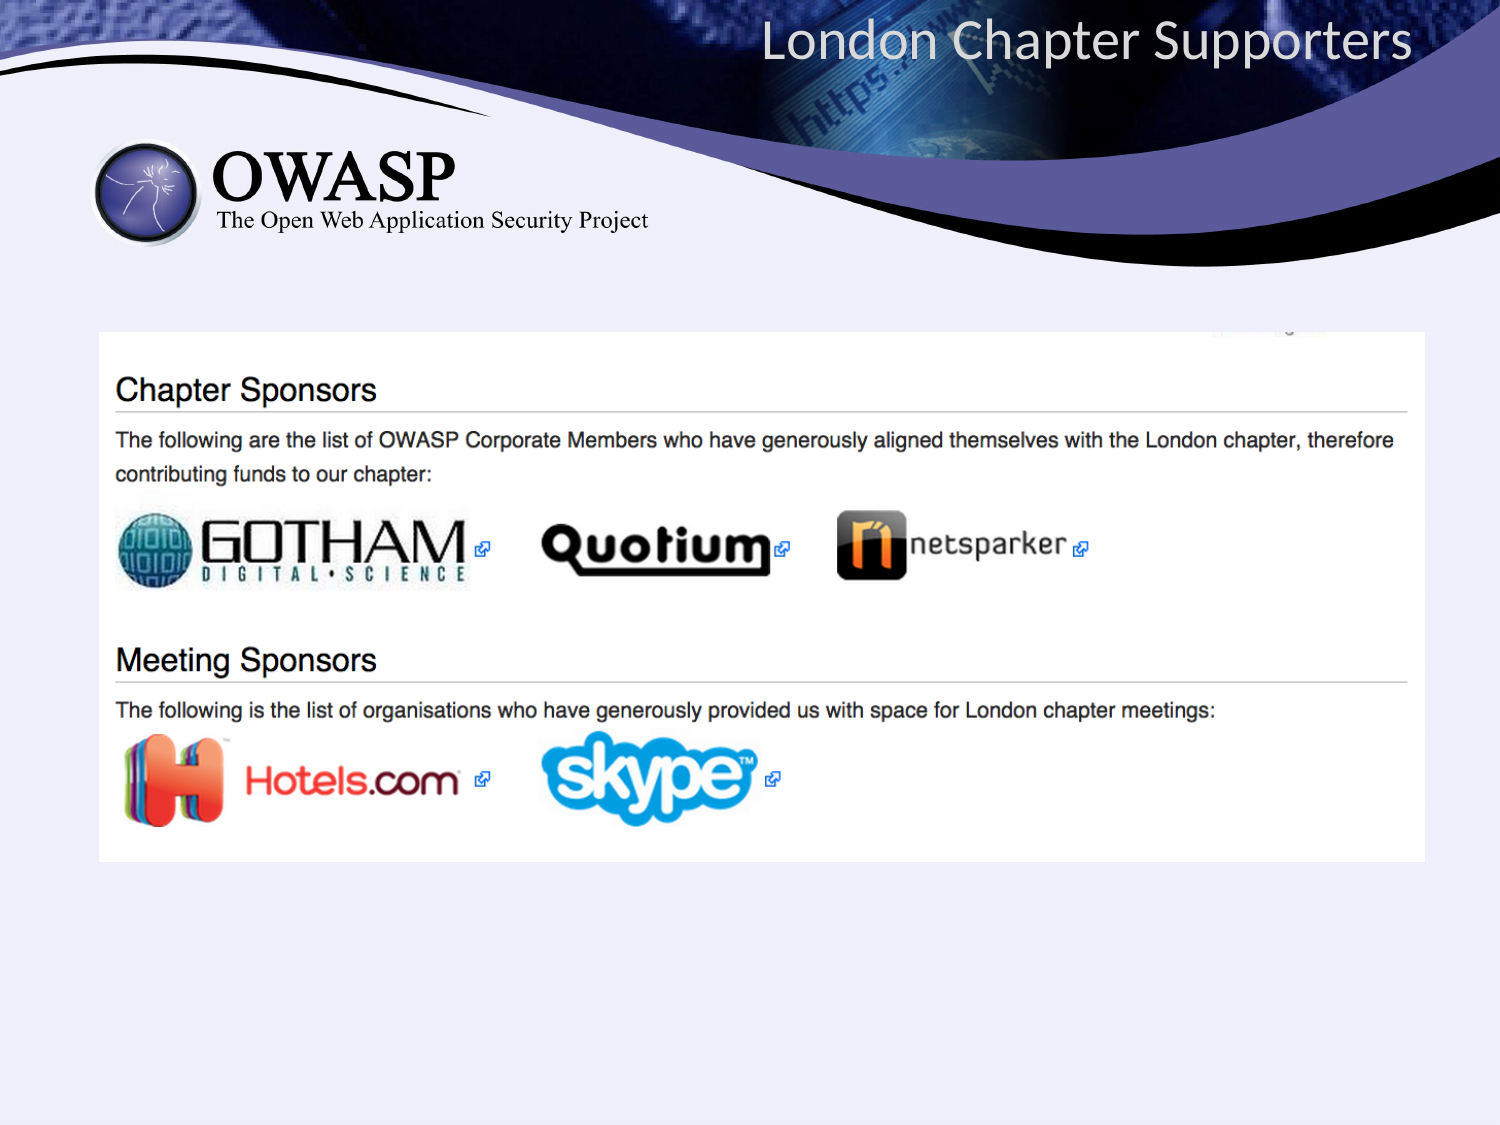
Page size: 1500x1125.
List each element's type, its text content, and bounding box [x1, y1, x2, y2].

picture [0, 0, 1500, 1125]
title London Chapter Supporters [699, 12, 1475, 130]
